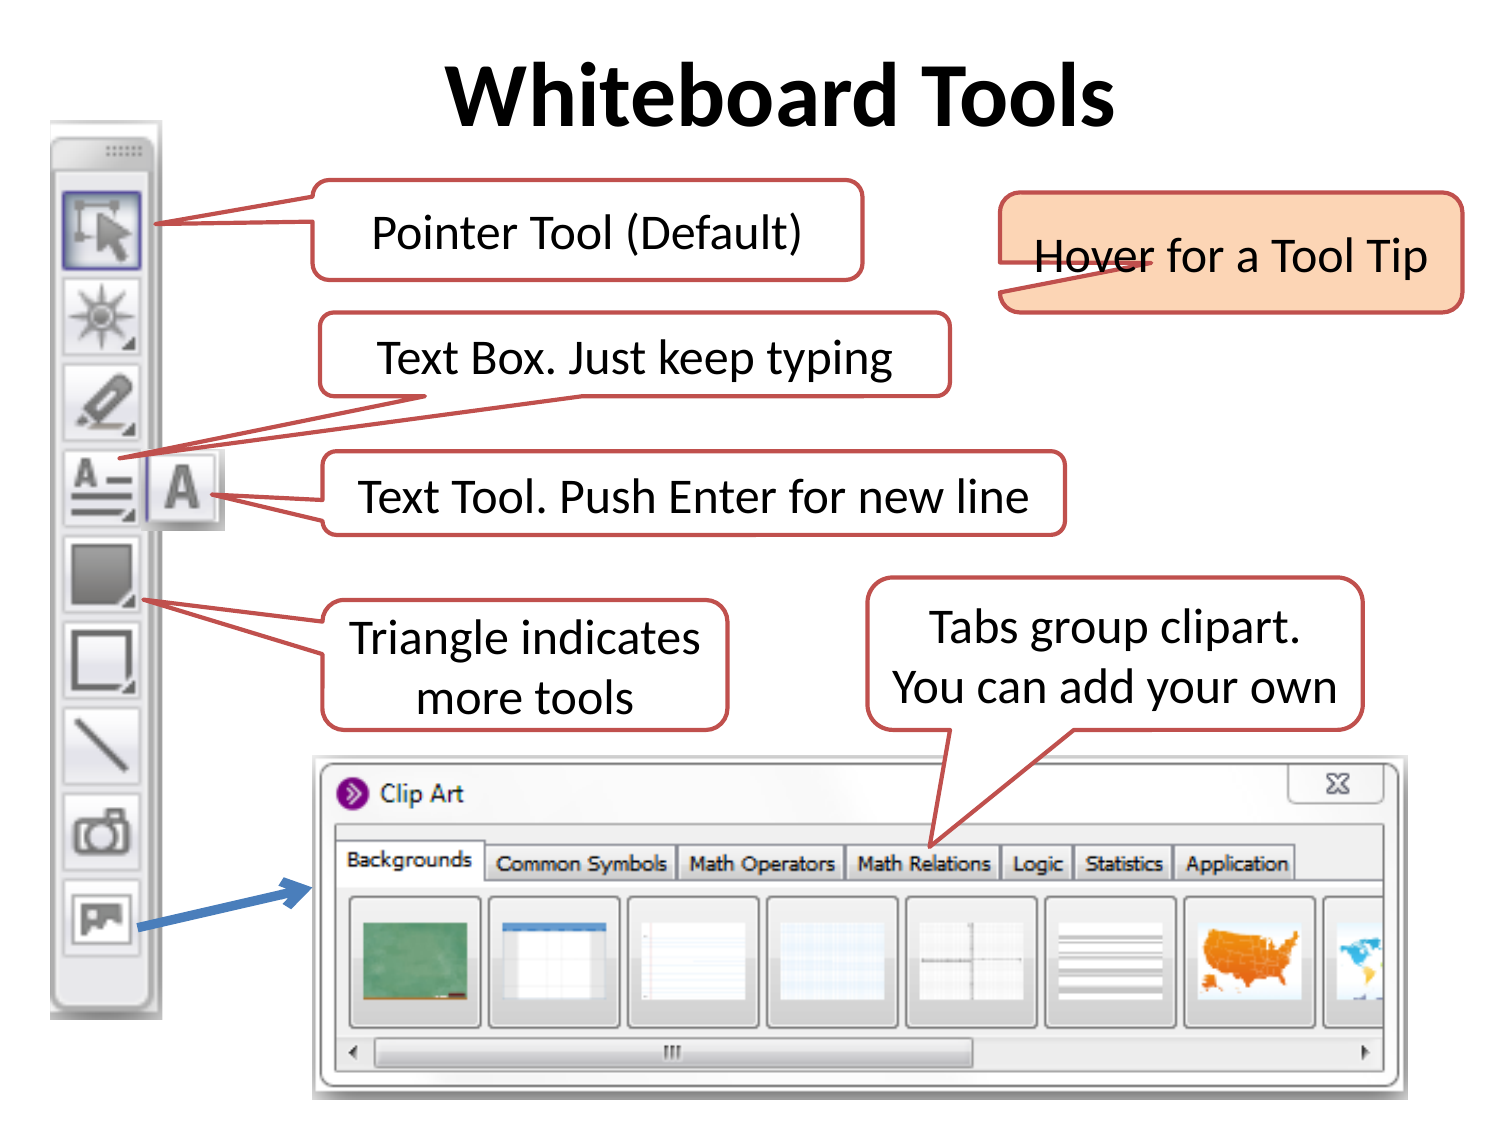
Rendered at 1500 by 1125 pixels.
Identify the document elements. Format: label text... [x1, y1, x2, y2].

text_box Text Tool. Push Enter for new line [230, 449, 1068, 538]
text_box Pointer Tool (Default) [166, 177, 865, 283]
picture [312, 755, 1409, 1101]
title Whiteboard Tools [262, 24, 1300, 155]
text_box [137, 887, 313, 929]
text_box Hover for a Tool Tip [997, 190, 1465, 315]
text_box Triangle indicates more tools [166, 597, 730, 733]
picture [49, 119, 226, 1021]
text_box Text Box. Just keep typing [167, 310, 953, 448]
text_box Tabs group clipart. You can add your own [865, 575, 1365, 754]
